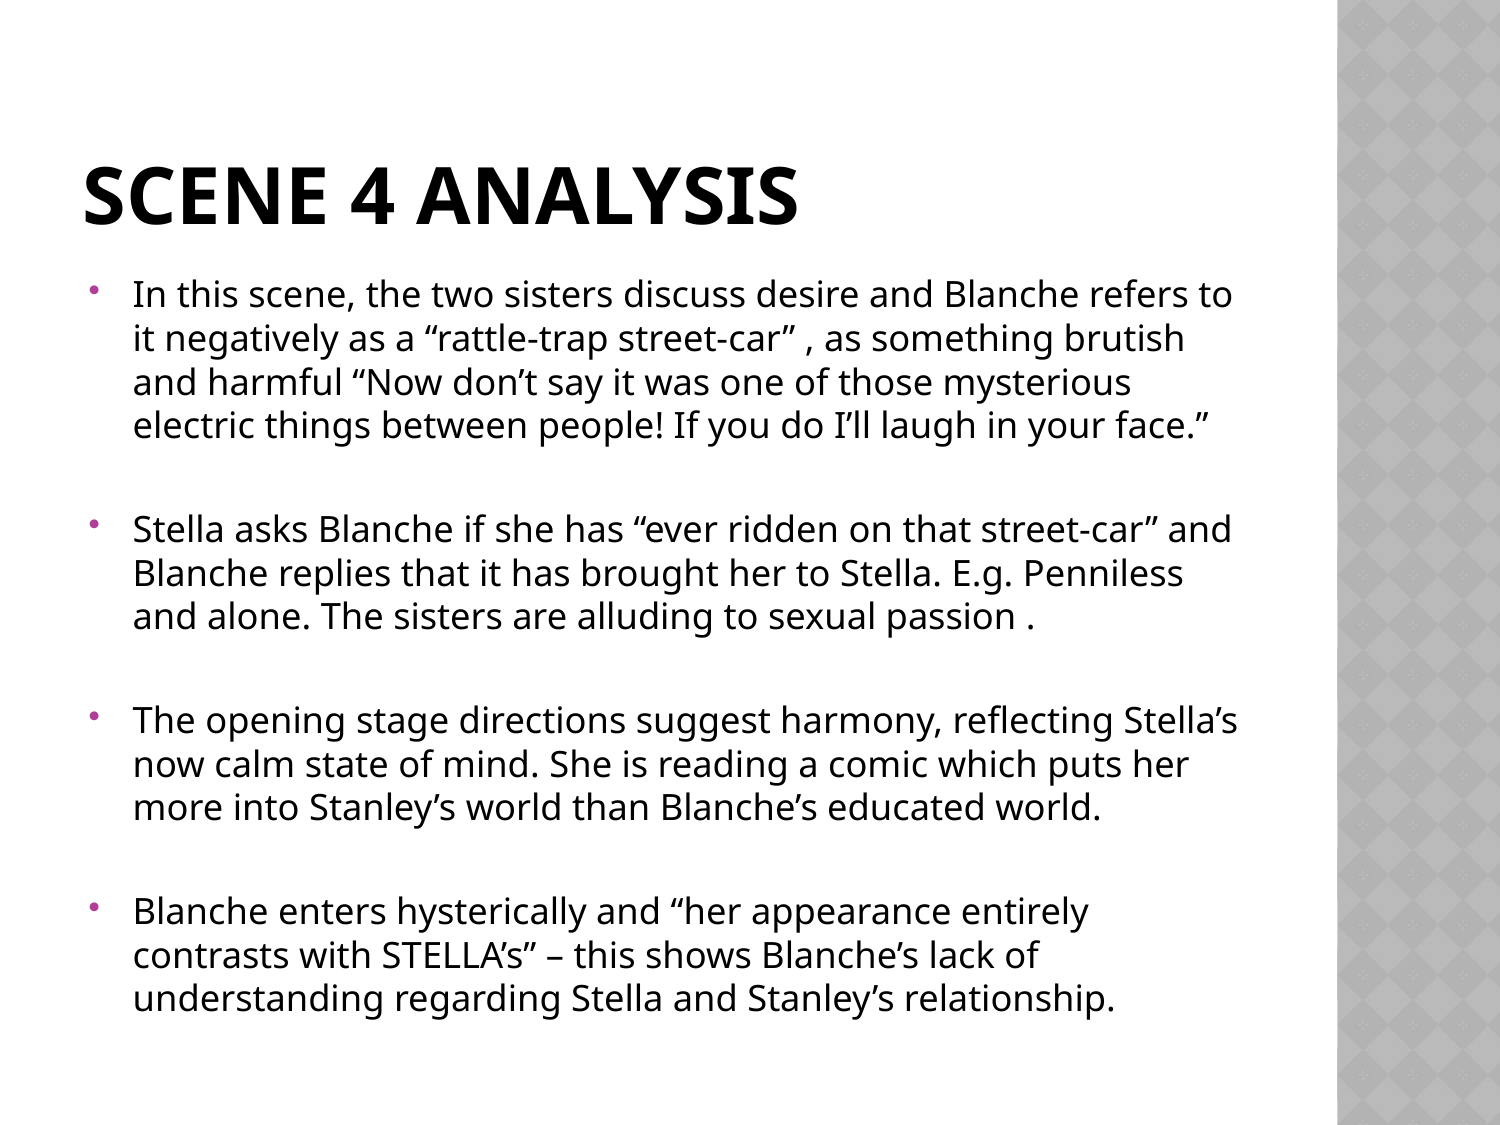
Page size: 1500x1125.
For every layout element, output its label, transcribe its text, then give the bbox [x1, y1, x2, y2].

title Scene 4 analysis [75, 52, 1263, 240]
list In this scene, the two sisters discuss desire and Blanche refers to it negatively as a “rattle-trap street-car” , as something brutish and harmful “Now don’t say it was one of those mysterious electric things between people! If you do I’ll laugh in your face.” Stella asks Blanche if she has “ever ridden on that street-car” and Blanche replies that it has brought her to Stella. E.g. Penniless and alone. The sisters are alluding to sexual passion . The opening stage directions suggest harmony, reflecting Stella’s now calm state of mind. She is reading a comic which puts her more into Stanley’s world than Blanche’s educated world. Blanche enters hysterically and “her appearance entirely contrasts with STELLA’s” – this shows Blanche’s lack of understanding regarding Stella and Stanley’s relationship. [75, 264, 1263, 1059]
